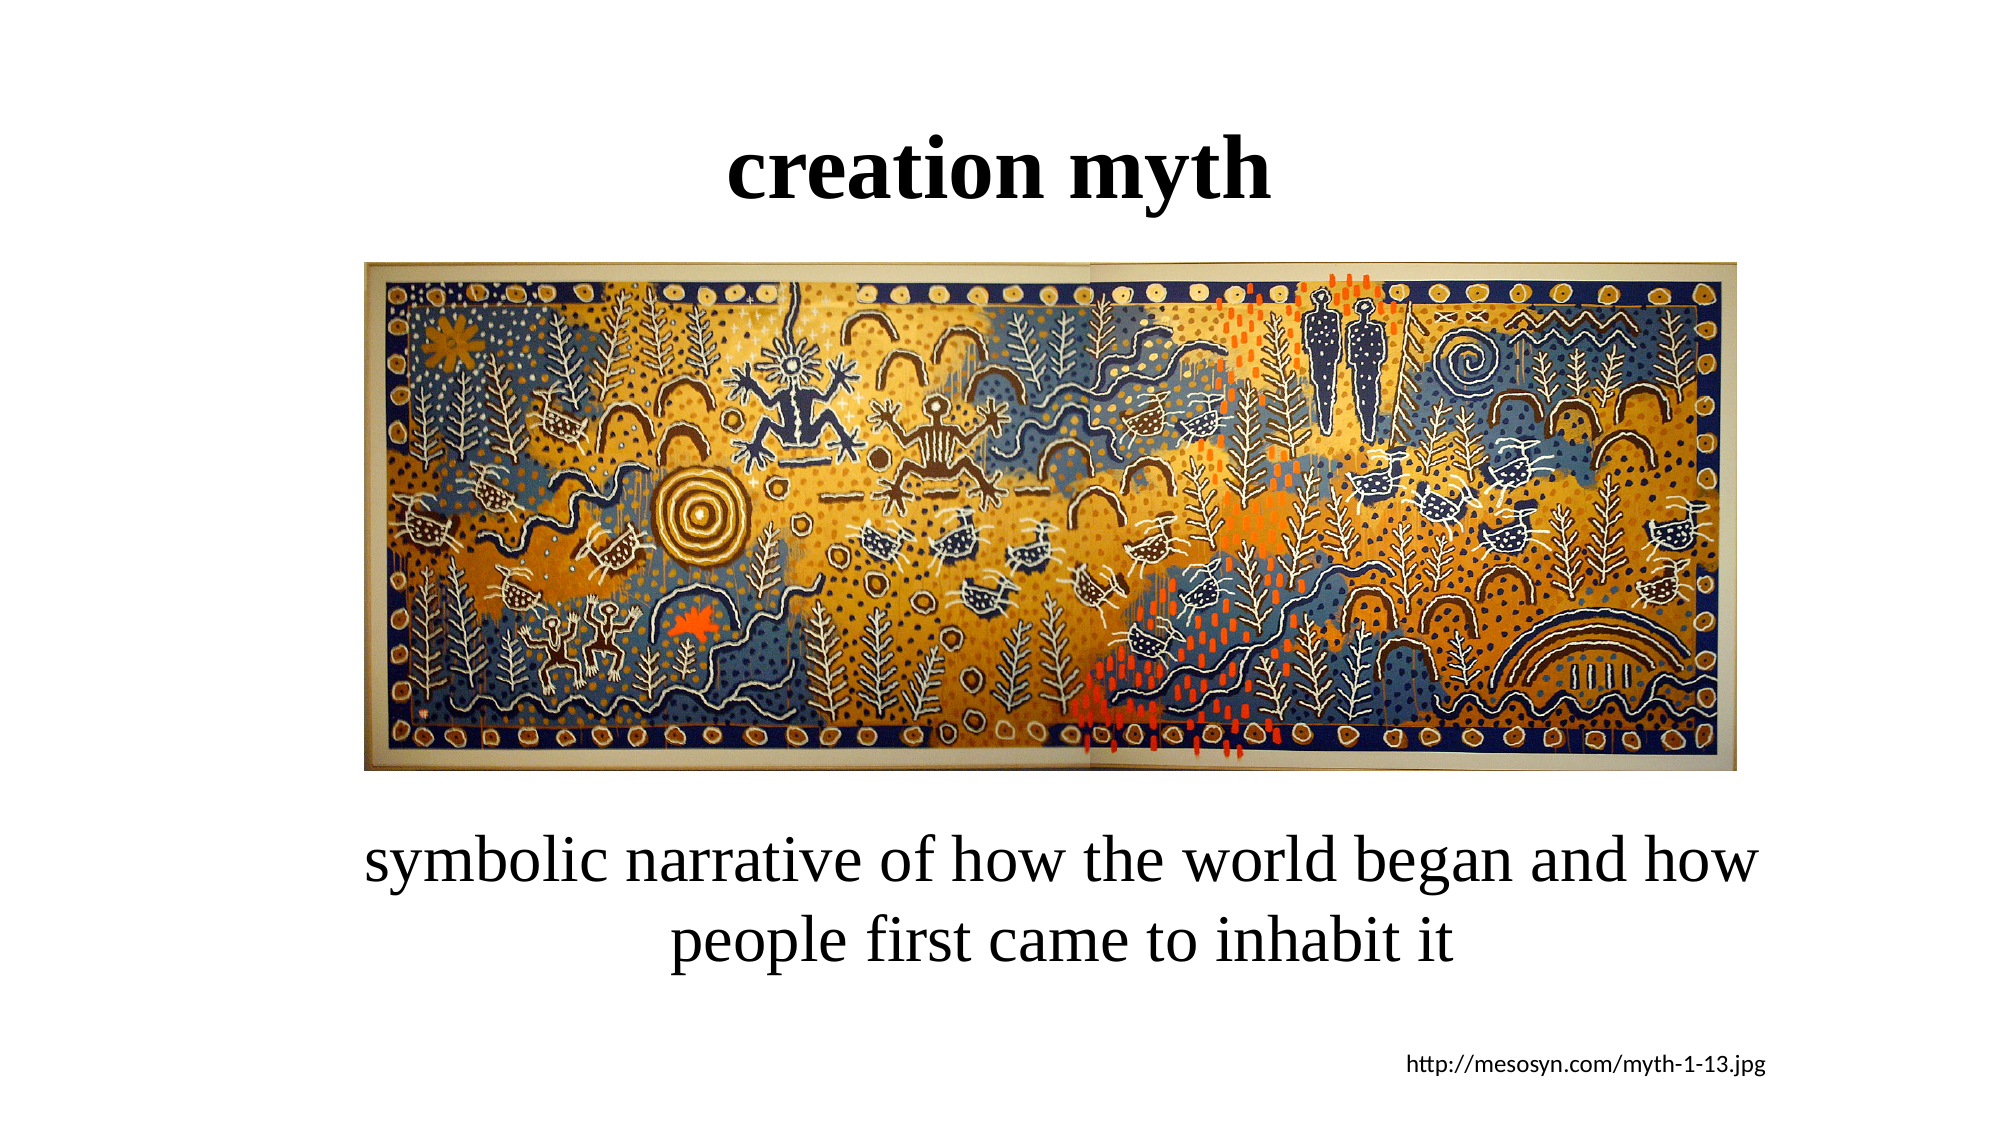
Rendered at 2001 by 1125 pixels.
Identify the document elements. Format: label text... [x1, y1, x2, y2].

title creation myth [137, 59, 1863, 278]
text_box symbolic narrative of how the world began and how people first came to inhabit it [271, 807, 1855, 983]
text_box http://mesosyn.com/myth-1-13.jpg [1391, 1039, 1782, 1085]
picture [364, 262, 1737, 771]
